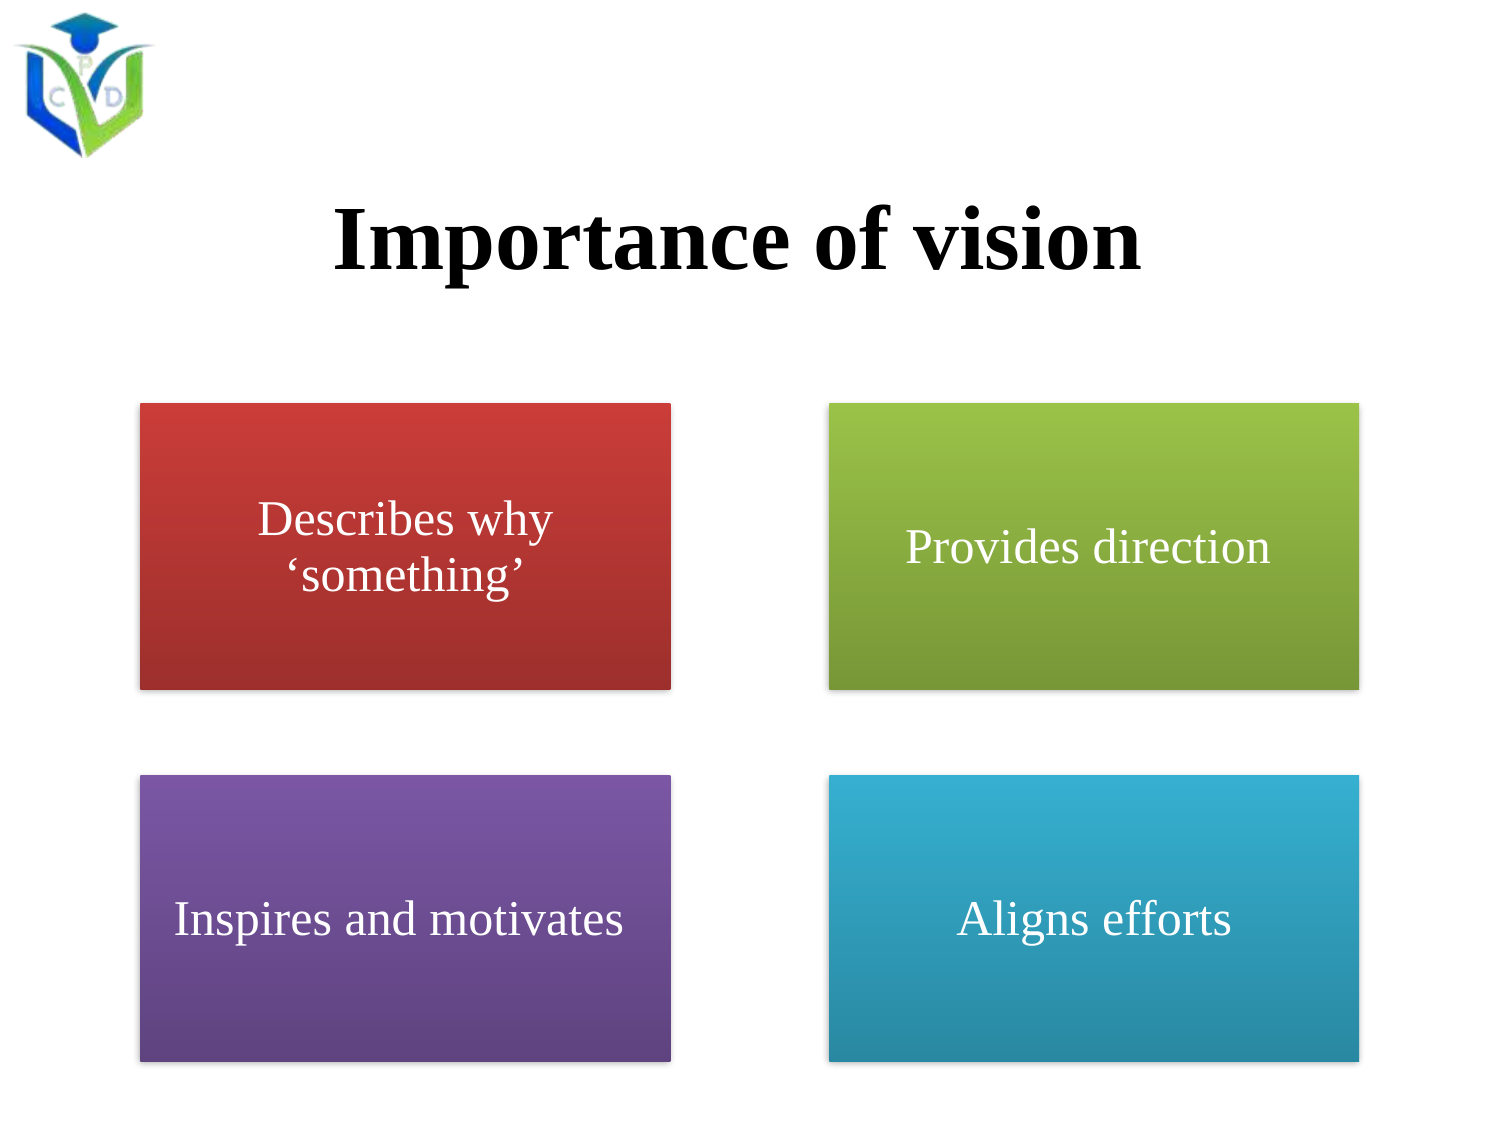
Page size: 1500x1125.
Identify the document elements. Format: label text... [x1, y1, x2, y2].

title Importance of vision [140, 141, 1360, 324]
picture [12, 12, 159, 158]
text_box [0, 138, 1500, 986]
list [140, 403, 1360, 845]
